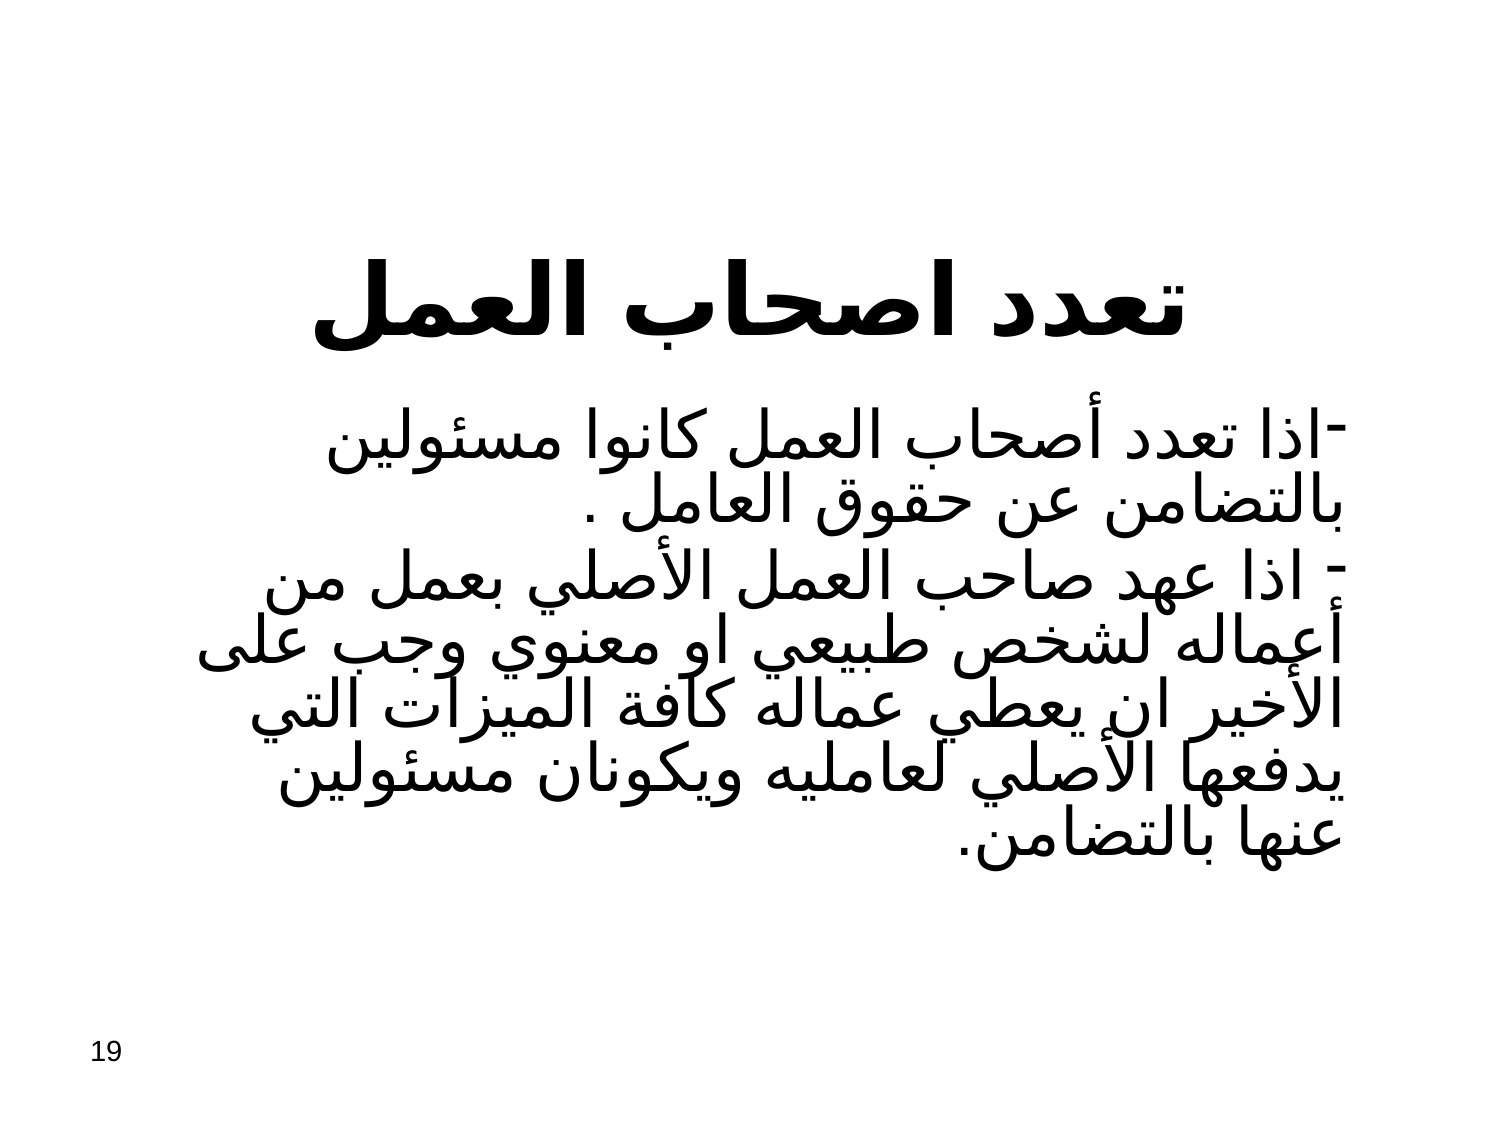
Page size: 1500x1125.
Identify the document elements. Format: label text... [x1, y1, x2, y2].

title تعدد اصحاب العمل [112, 174, 1388, 417]
slide_number 19 [74, 1024, 426, 1103]
subtitle اذا تعدد أصحاب العمل كانوا مسئولين بالتضامن عن حقوق العامل . اذا عهد صاحب العمل الأصلي بعمل من أعماله لشخص طبيعي او معنوي وجب على الأخير ان يعطي عماله كافة الميزات التي يدفعها الأصلي لعامليه ويكونان مسئولين عنها بالتضامن. [149, 399, 1363, 951]
